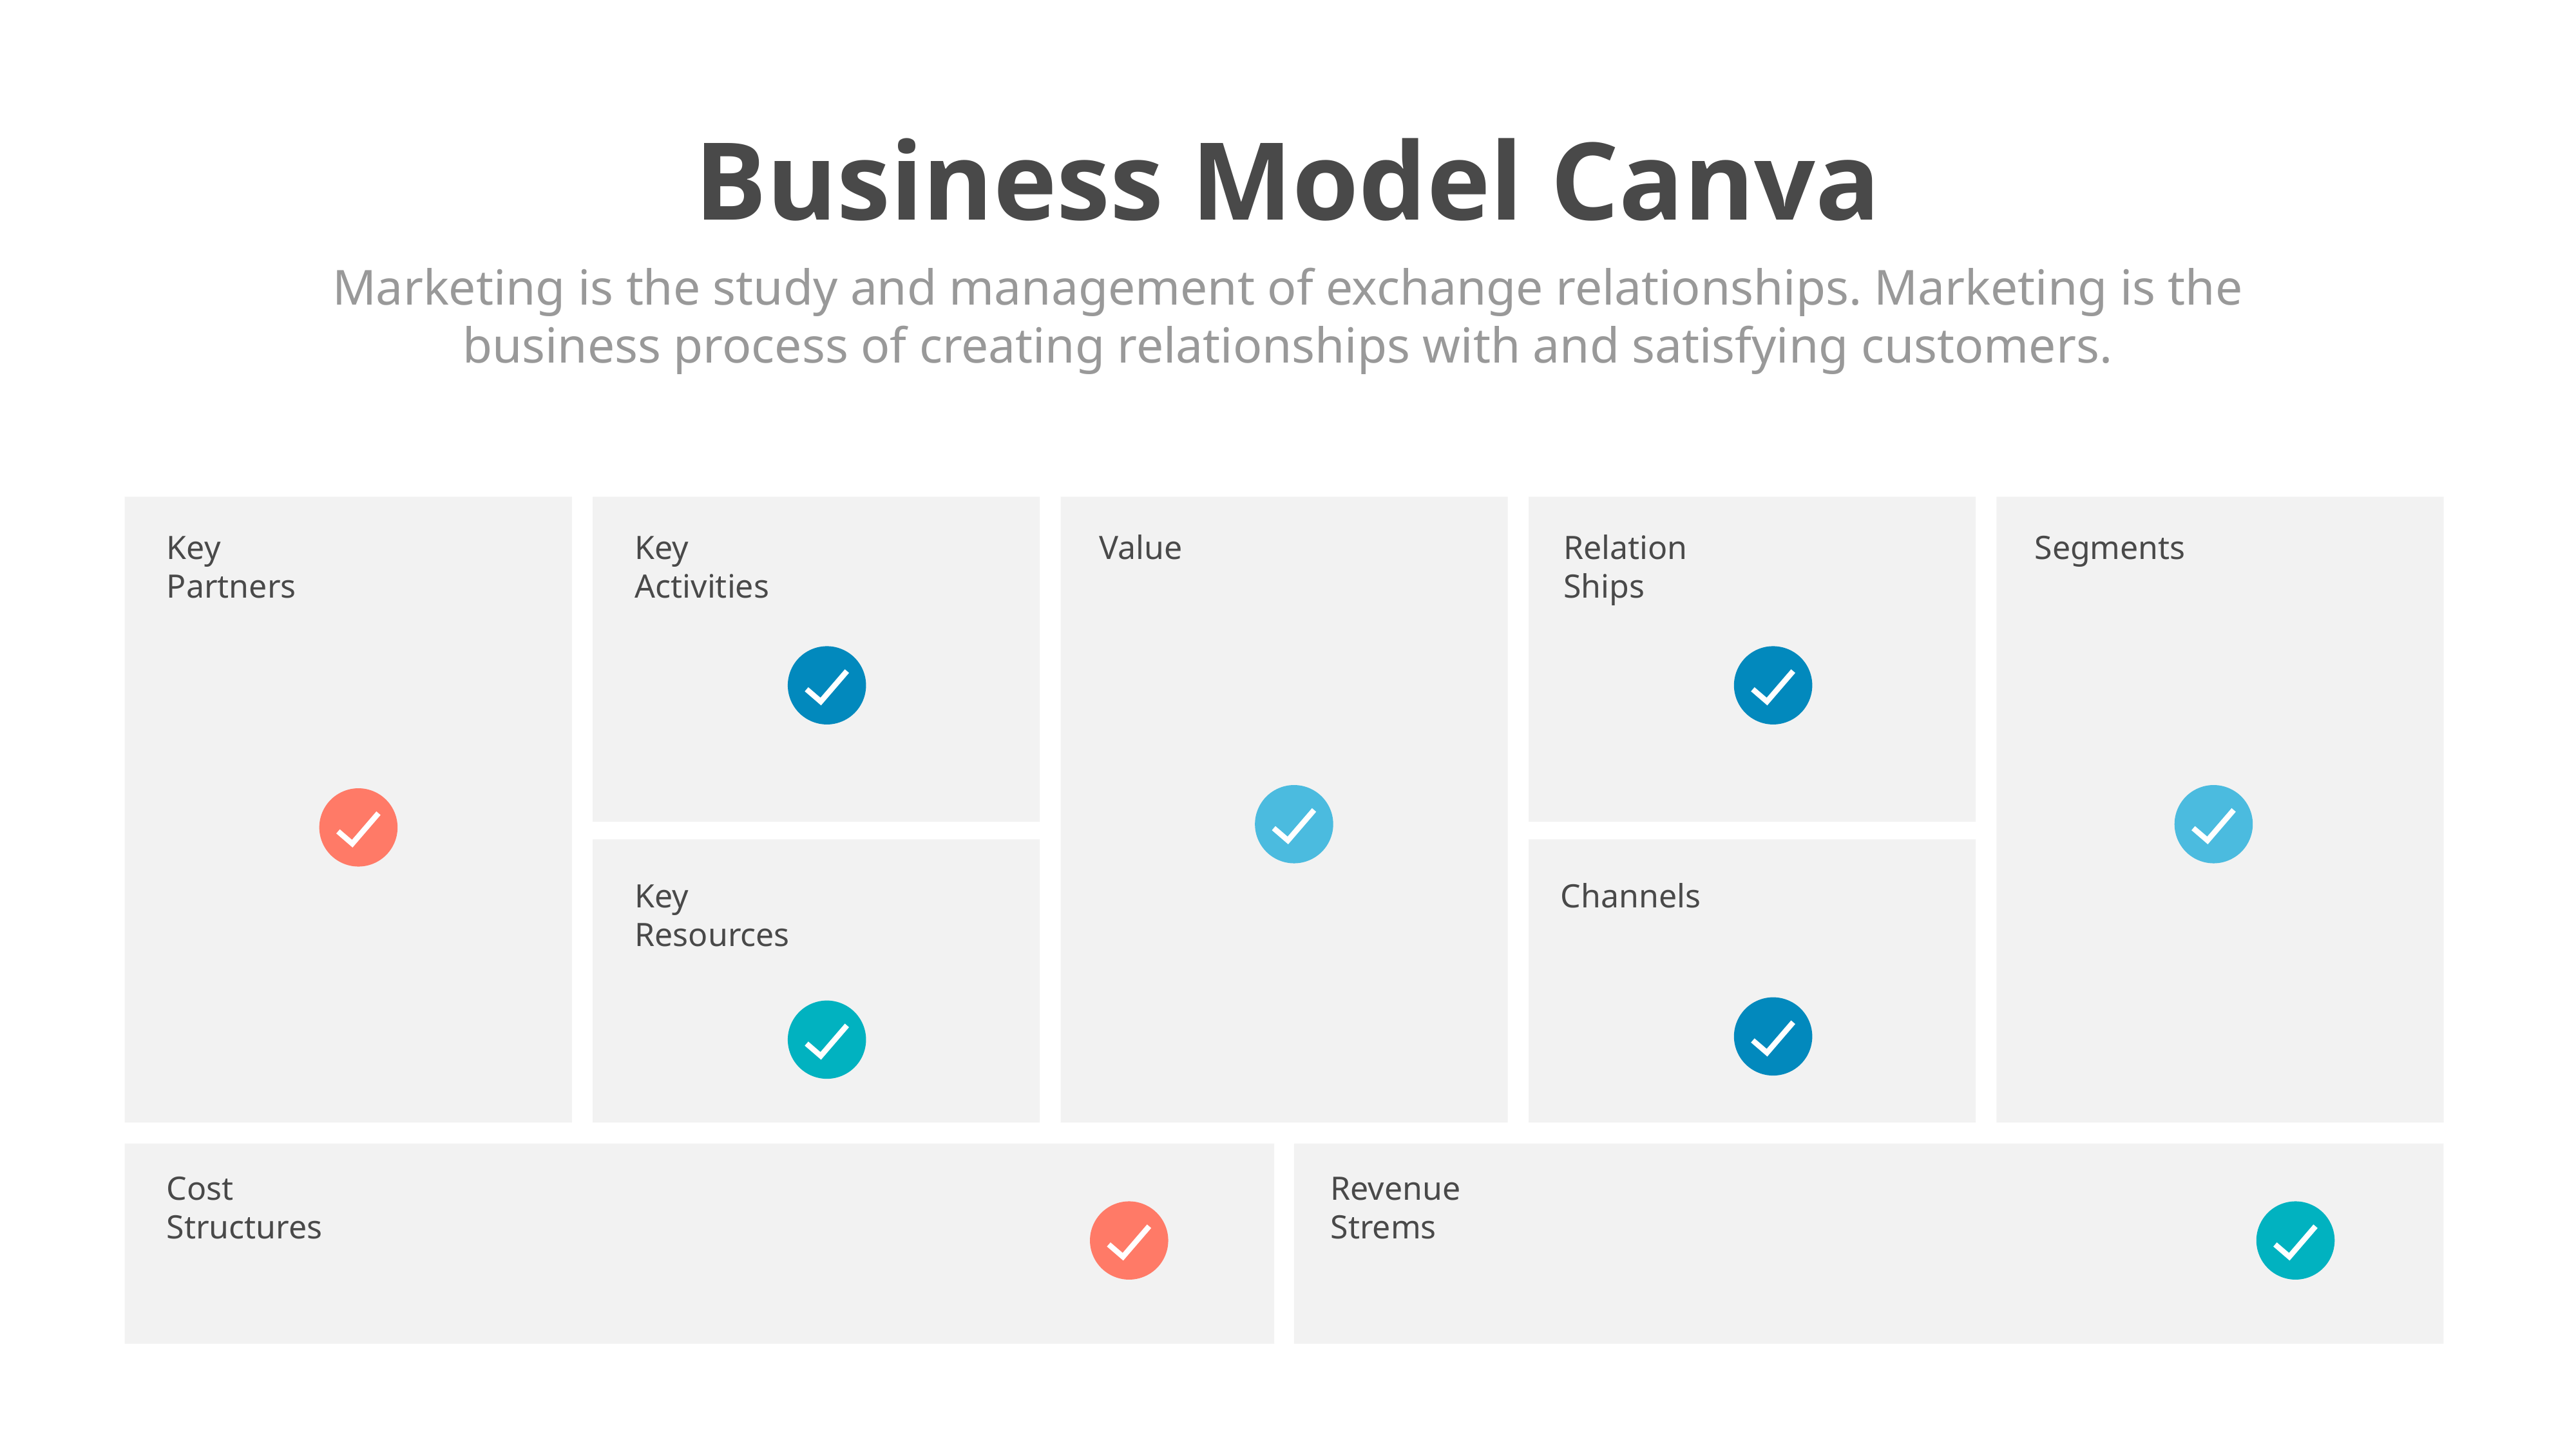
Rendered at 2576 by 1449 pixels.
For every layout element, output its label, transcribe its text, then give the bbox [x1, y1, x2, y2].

text_box Relation Ships [1554, 522, 1730, 609]
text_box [2256, 1201, 2335, 1280]
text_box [1733, 646, 1813, 724]
text_box Key Partners [157, 522, 334, 609]
text_box [592, 496, 1040, 822]
text_box Value [1090, 522, 1322, 571]
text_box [1733, 997, 1813, 1076]
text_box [1090, 1201, 1169, 1280]
text_box Key Activities [625, 522, 801, 609]
text_box [124, 496, 573, 1123]
text_box Business Model Canva [685, 108, 1891, 247]
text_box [2174, 784, 2253, 864]
text_box Channels [1550, 871, 1784, 919]
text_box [1255, 784, 1333, 864]
text_box Segments [2025, 522, 2256, 571]
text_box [787, 1000, 866, 1079]
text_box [319, 788, 398, 867]
text_box [1528, 496, 1976, 822]
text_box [124, 1143, 2444, 1344]
text_box [592, 838, 1040, 1123]
text_box Key Resources [625, 871, 837, 958]
text_box [1528, 838, 1976, 1123]
text_box [1996, 496, 2445, 1123]
text_box [1060, 496, 1509, 1123]
text_box Marketing is the study and management of exchange relationships. Marketing is the business process of creating relationships with and satisfying customers. [281, 251, 2295, 377]
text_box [787, 646, 866, 724]
